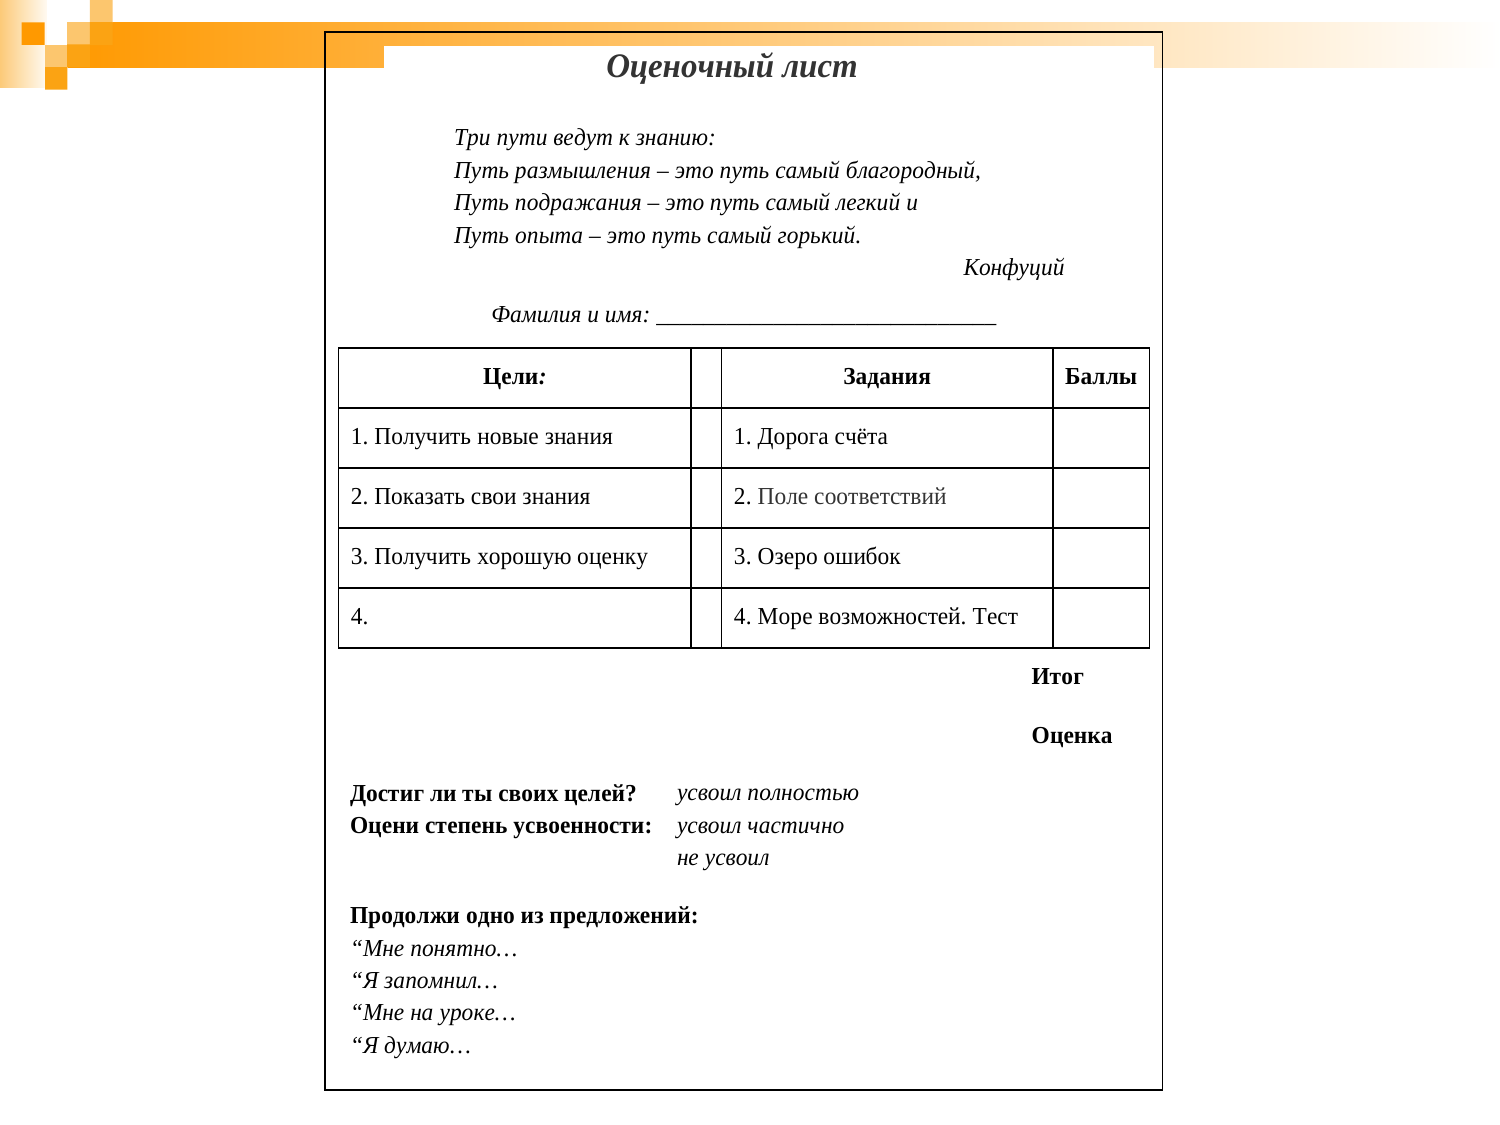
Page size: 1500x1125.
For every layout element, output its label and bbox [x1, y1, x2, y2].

text_box [161, 30, 1327, 1125]
